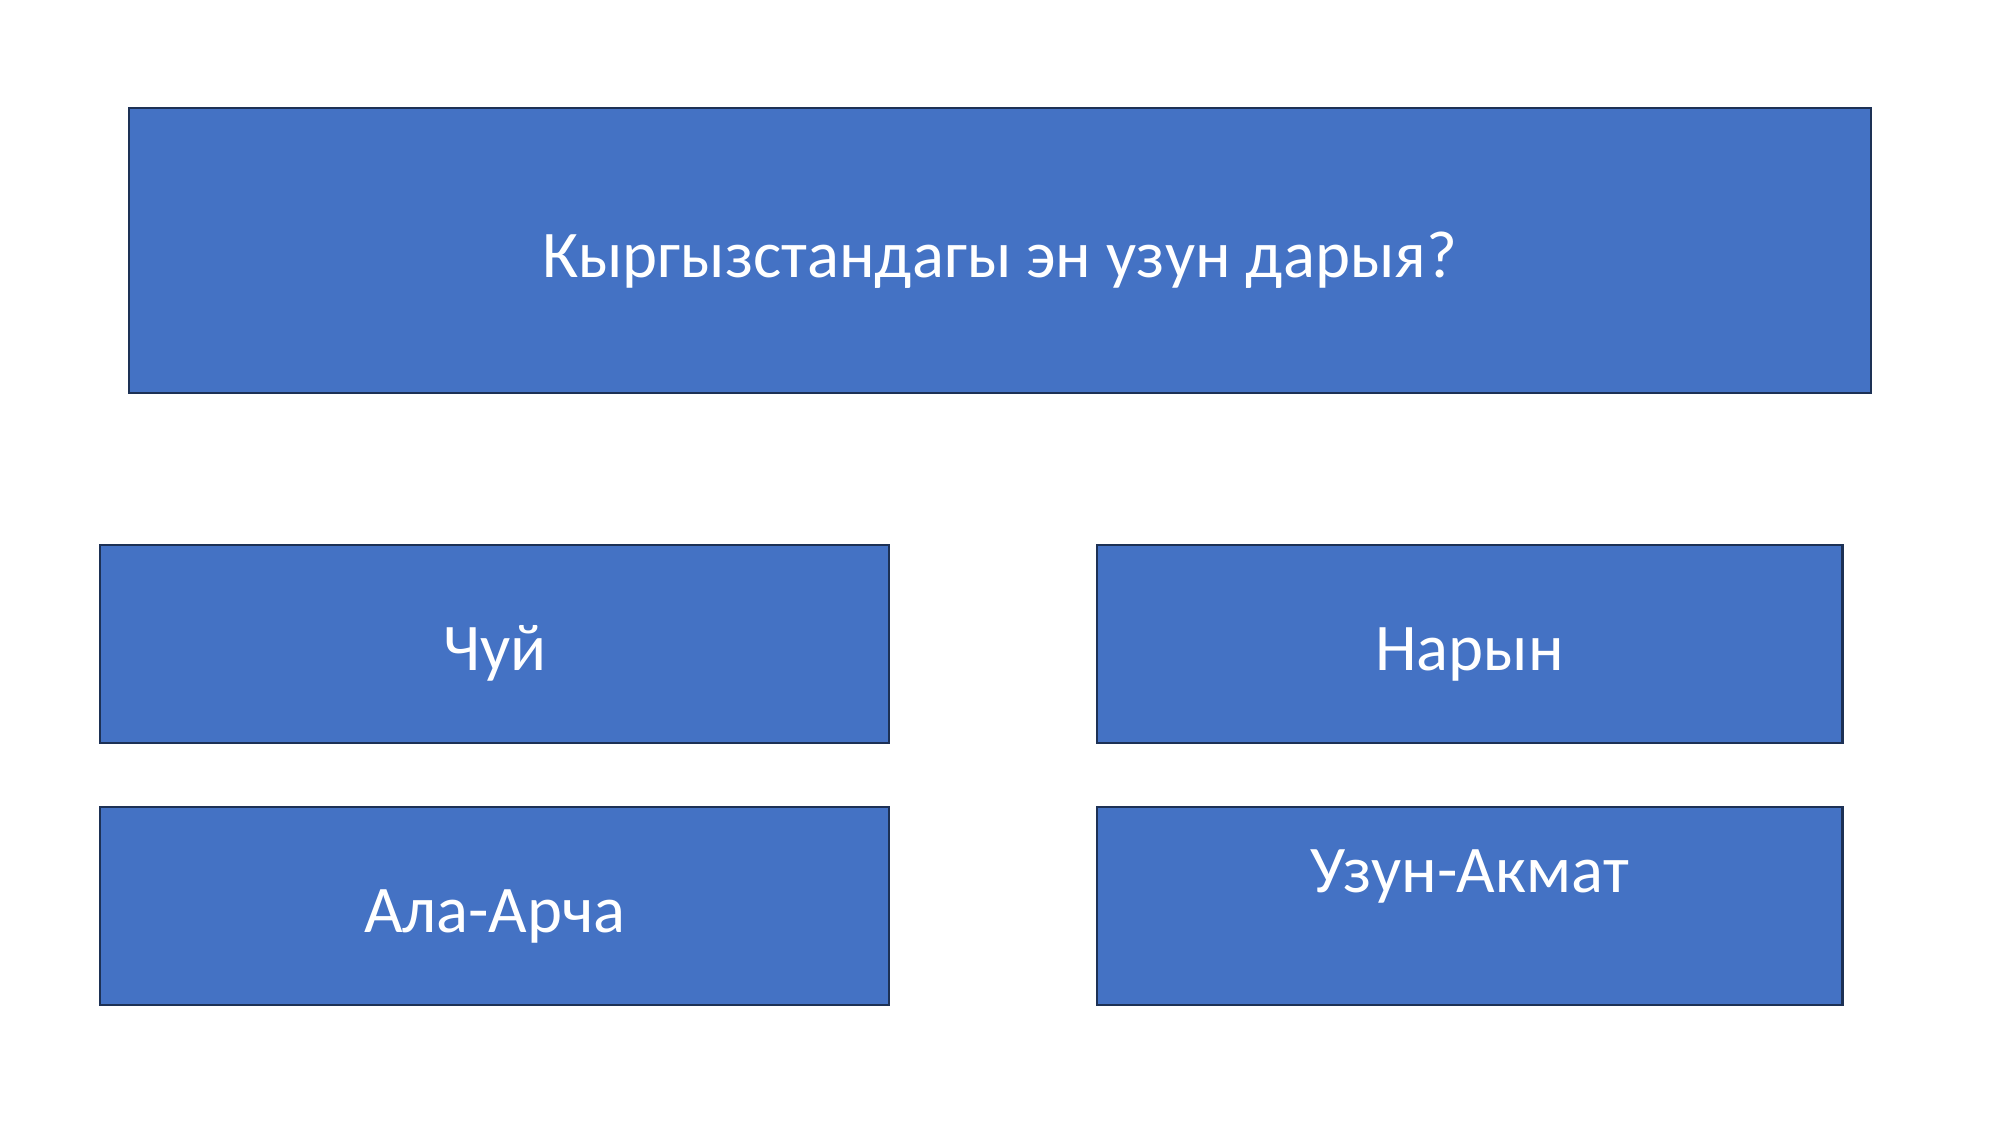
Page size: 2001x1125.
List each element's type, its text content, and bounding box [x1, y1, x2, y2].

text_box Нарын [1096, 544, 1844, 744]
text_box Кыргызстандагы эн узун дарыя? [128, 107, 1872, 394]
text_box Чуй [99, 544, 890, 744]
text_box Узун-Акмат [1096, 806, 1844, 1006]
text_box Ала-Арча [99, 806, 890, 1006]
